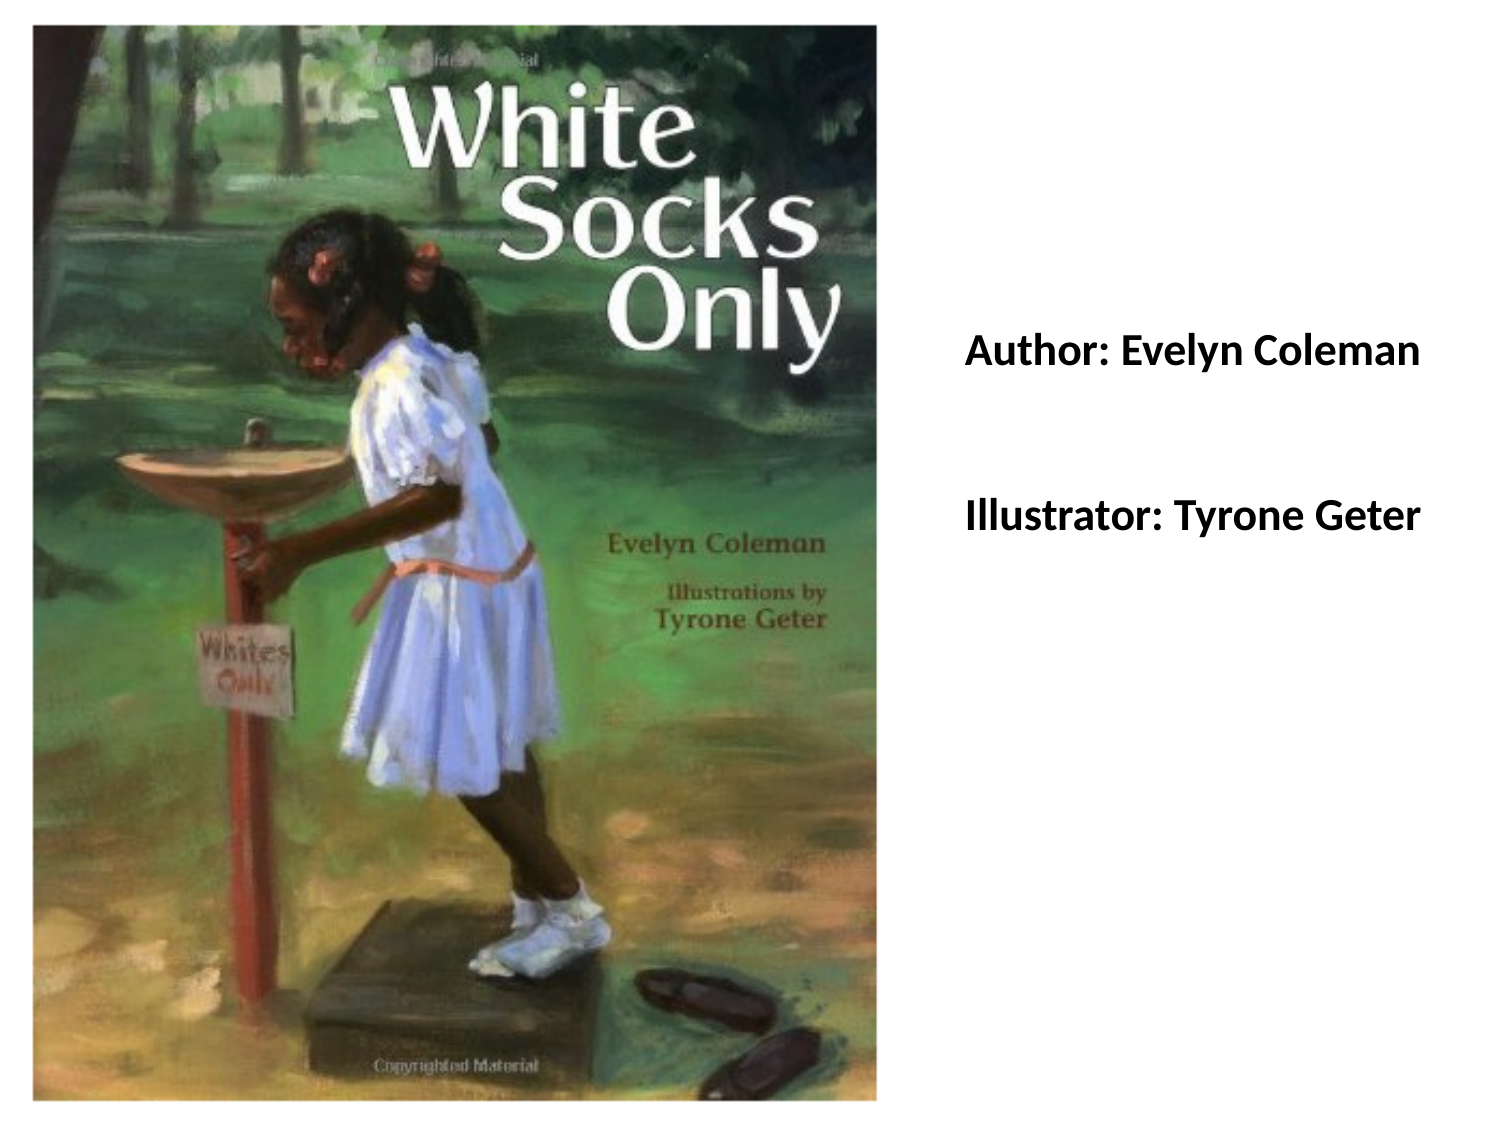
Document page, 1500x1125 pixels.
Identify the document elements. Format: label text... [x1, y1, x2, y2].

picture [12, 0, 888, 1108]
text_box Author: Evelyn Coleman Illustrator: Tyrone Geter [949, 312, 1475, 548]
